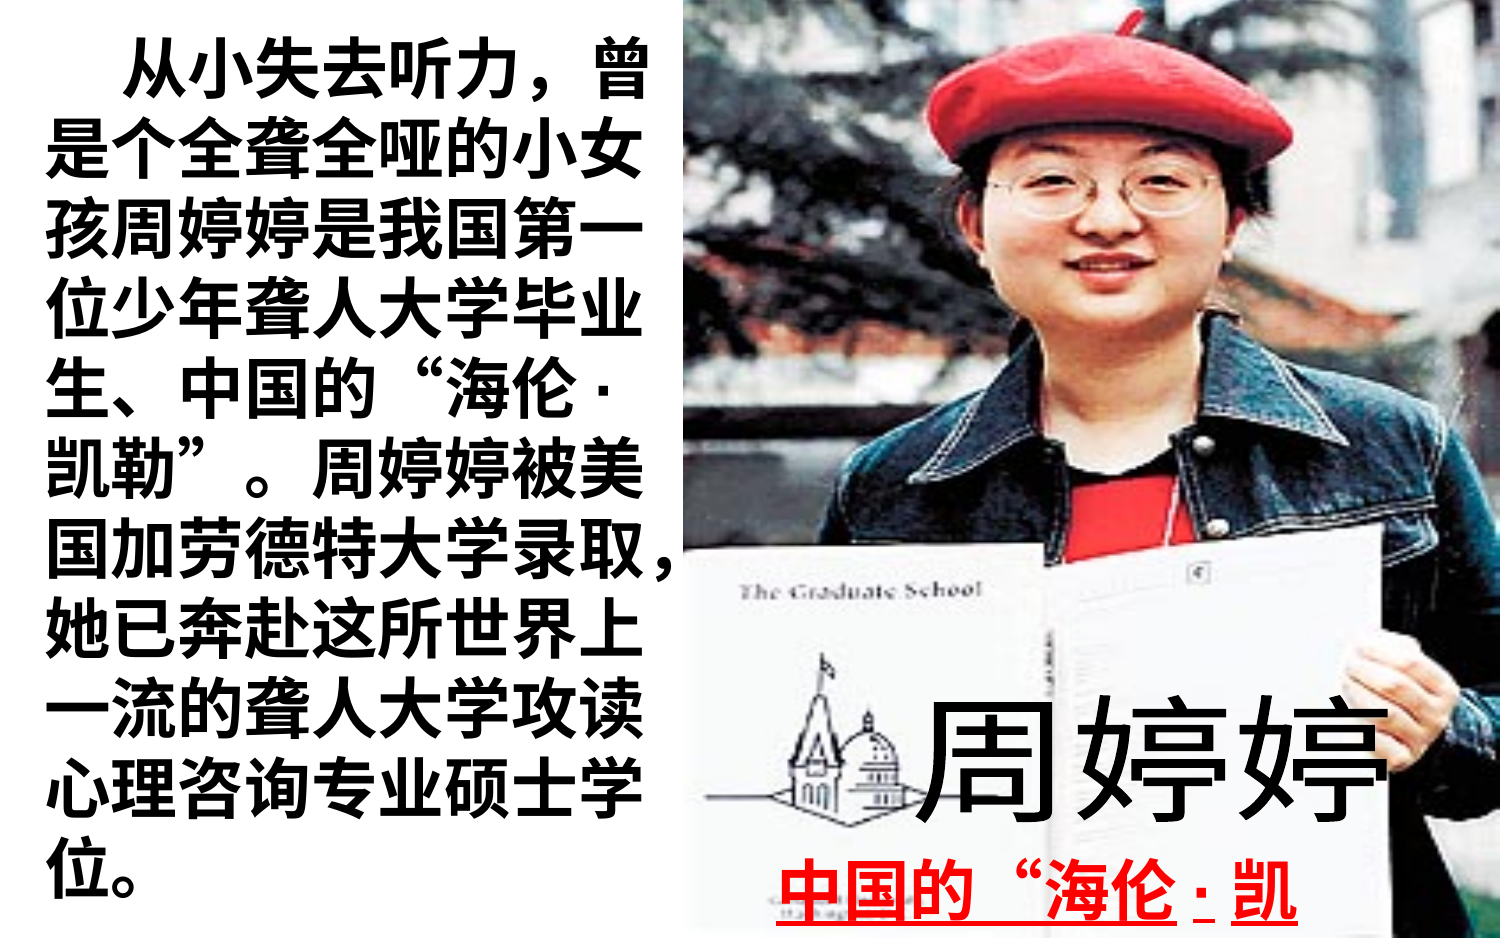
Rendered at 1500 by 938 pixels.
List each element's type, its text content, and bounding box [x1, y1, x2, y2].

picture [683, 0, 1500, 938]
text_box 从小失去听力，曾是个全聋全哑的小女孩周婷婷是我国第一位少年聋人大学毕业生、中国的“海伦·凯勒”。周婷婷被美国加劳德特大学录取，她已奔赴这所世界上一流的聋人大学攻读心理咨询专业硕士学位。 [29, 19, 678, 914]
